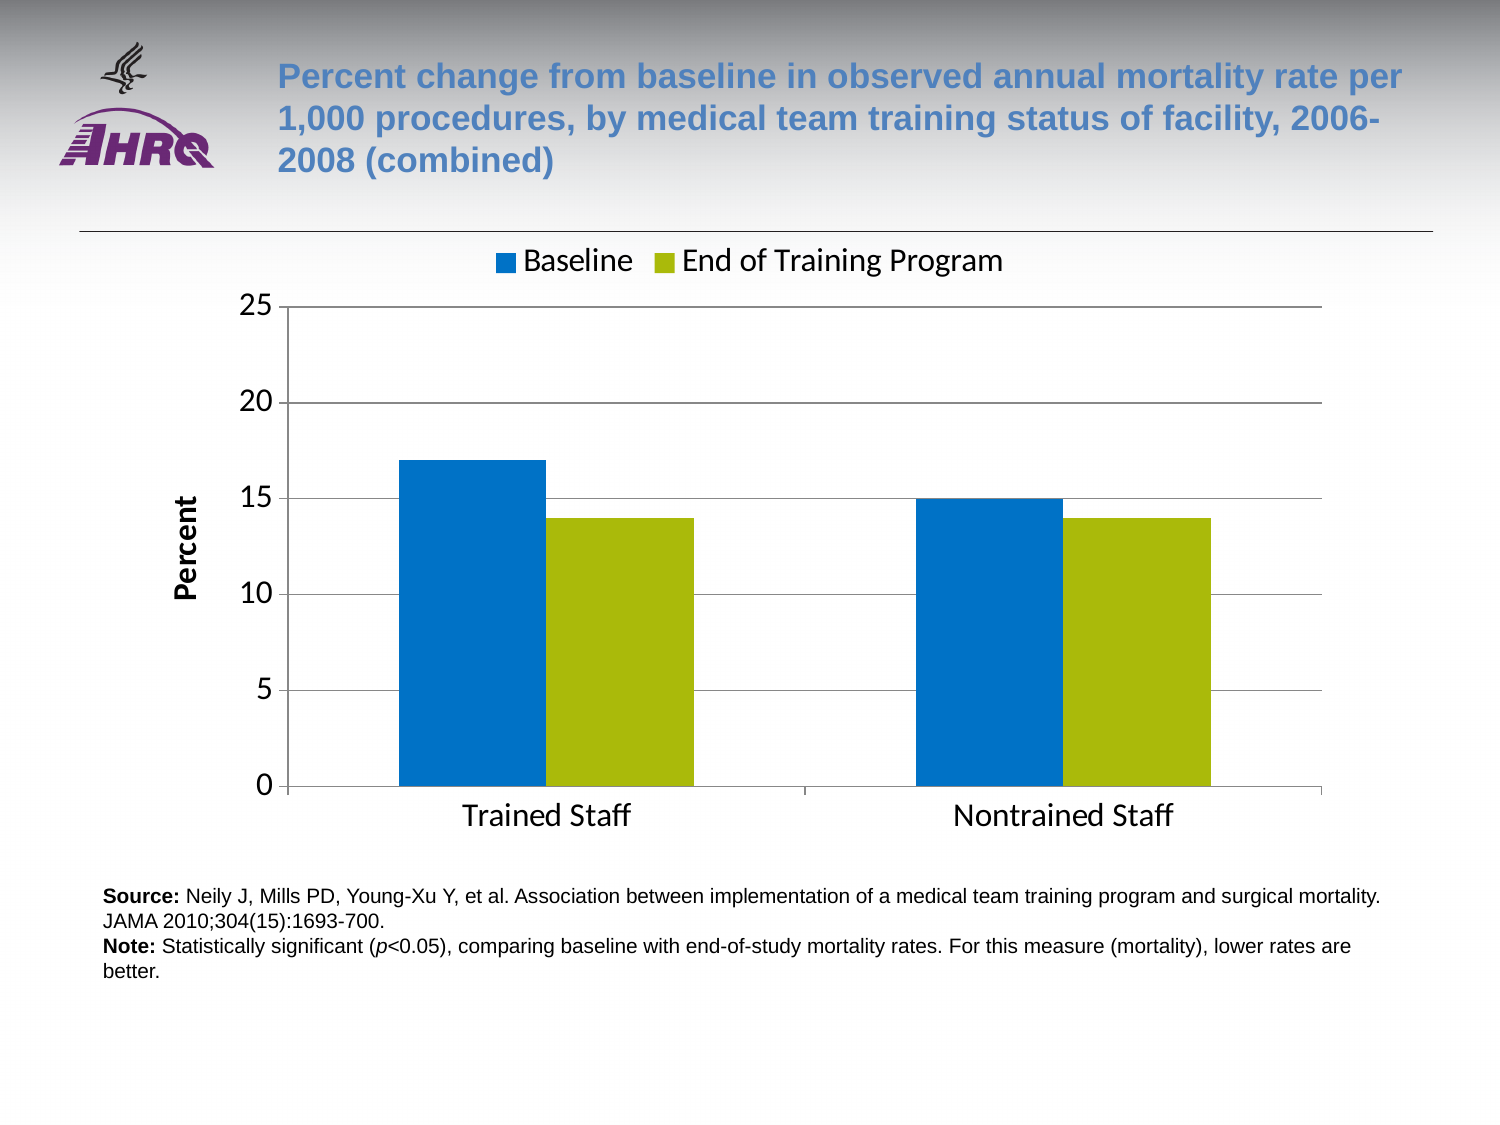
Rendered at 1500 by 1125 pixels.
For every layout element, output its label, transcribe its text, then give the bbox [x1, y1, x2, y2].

chart [149, 228, 1351, 876]
picture [0, 0, 1500, 1125]
title Percent change from baseline in observed annual mortality rate per 1,000 procedures, by medical team training status of facility, 2006-2008 (combined) [262, 45, 1425, 188]
text_box Source: Neily J, Mills PD, Young-Xu Y, et al. Association between implementation of a medical team training program and surgical mortality. JAMA 2010;304(15):1693-700. Note: Statistically significant (p<0.05), comparing baseline with end-of-study mortality rates. For this measure (mortality), lower rates are better. [88, 874, 1426, 1035]
